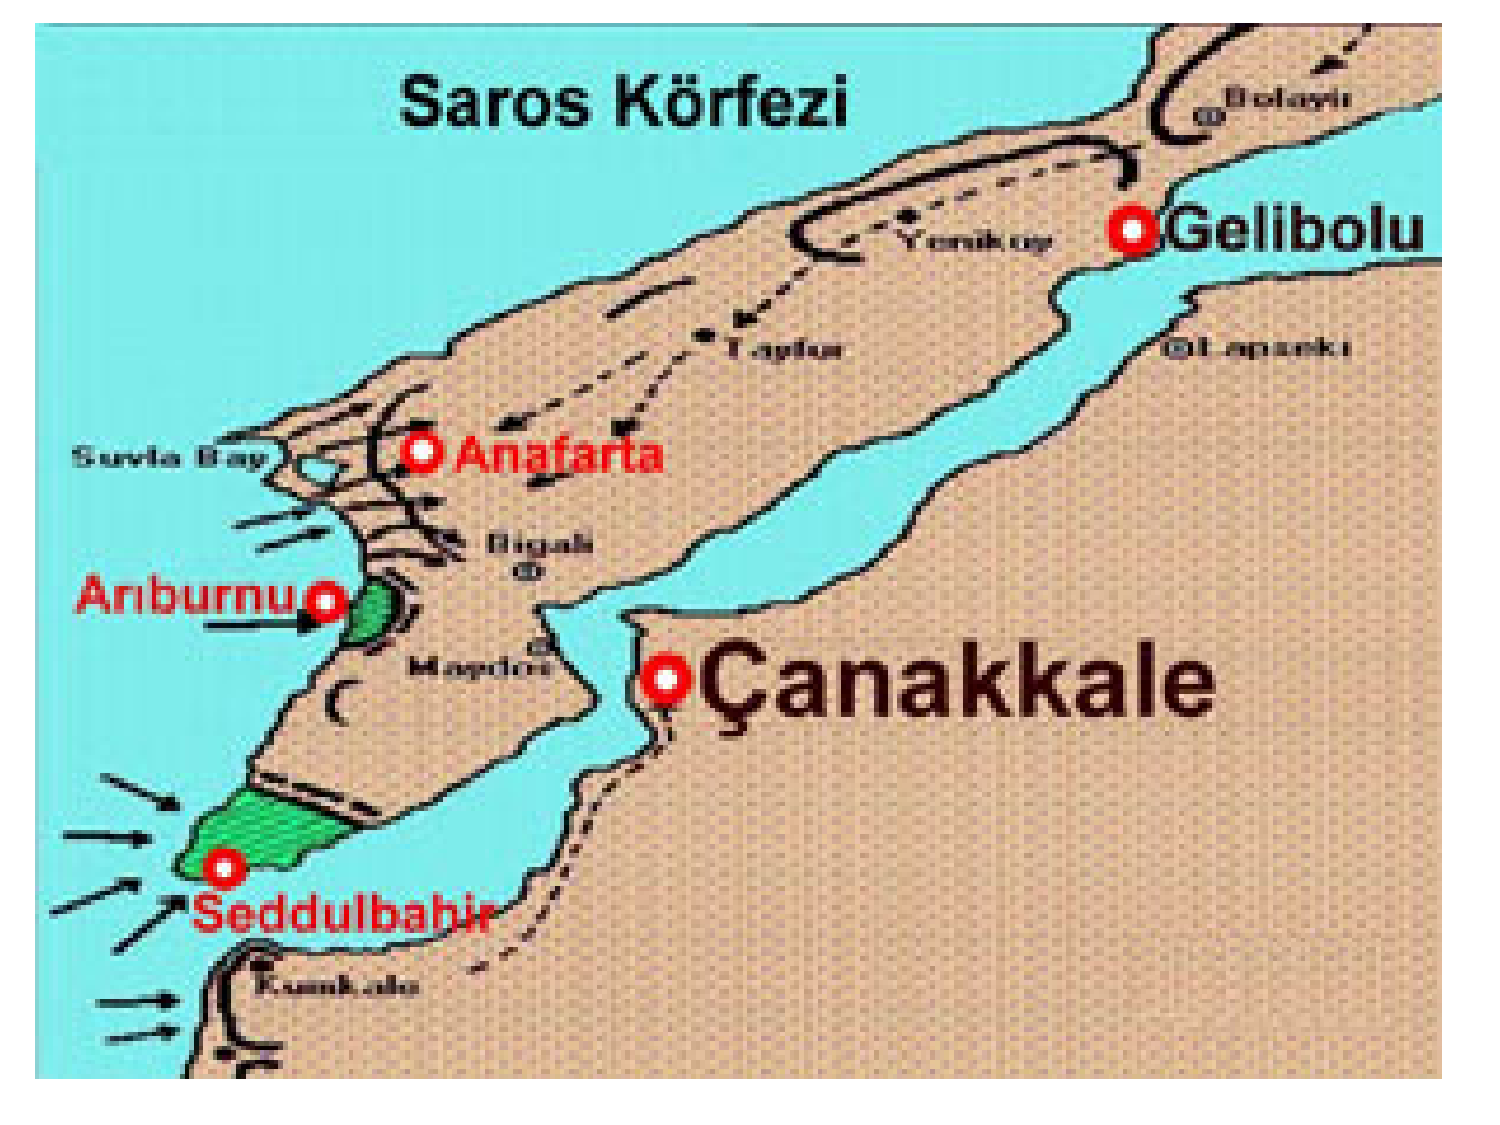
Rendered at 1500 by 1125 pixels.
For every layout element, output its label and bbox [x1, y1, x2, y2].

picture [34, 23, 1442, 1079]
